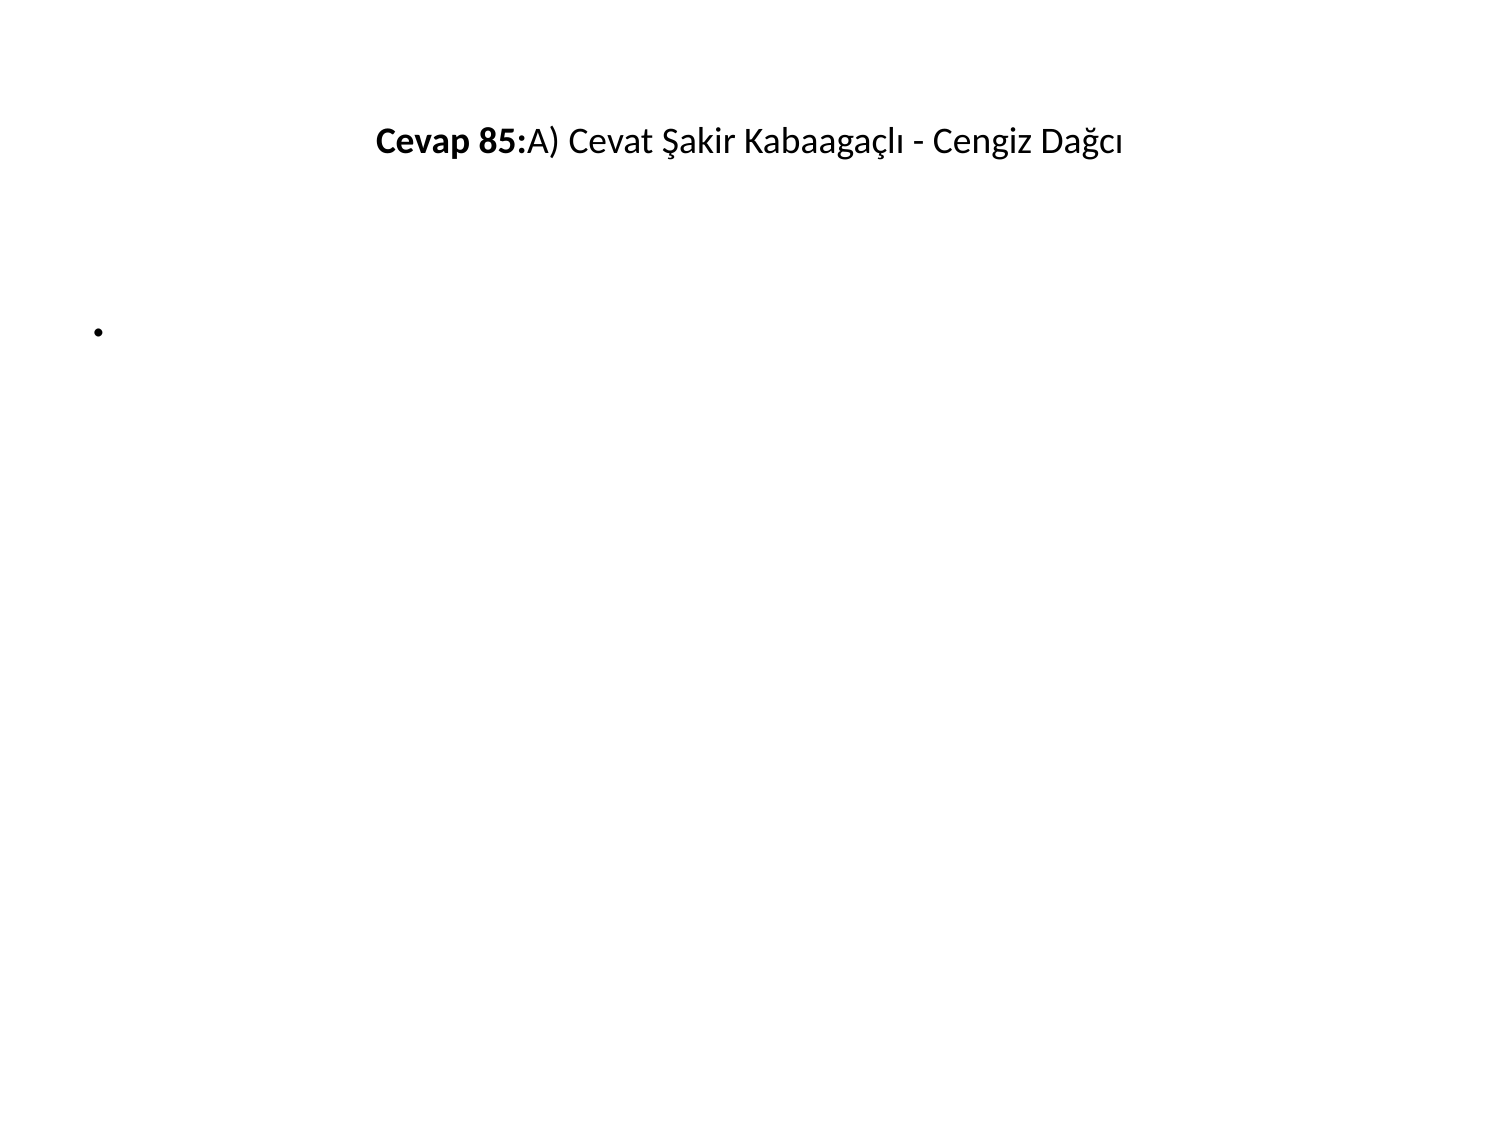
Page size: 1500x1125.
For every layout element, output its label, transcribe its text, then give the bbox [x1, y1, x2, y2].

list . [75, 262, 1425, 1005]
title Cevap 85:A) Cevat Şakir Kabaagaçlı - Cengiz Dağcı [75, 45, 1425, 233]
